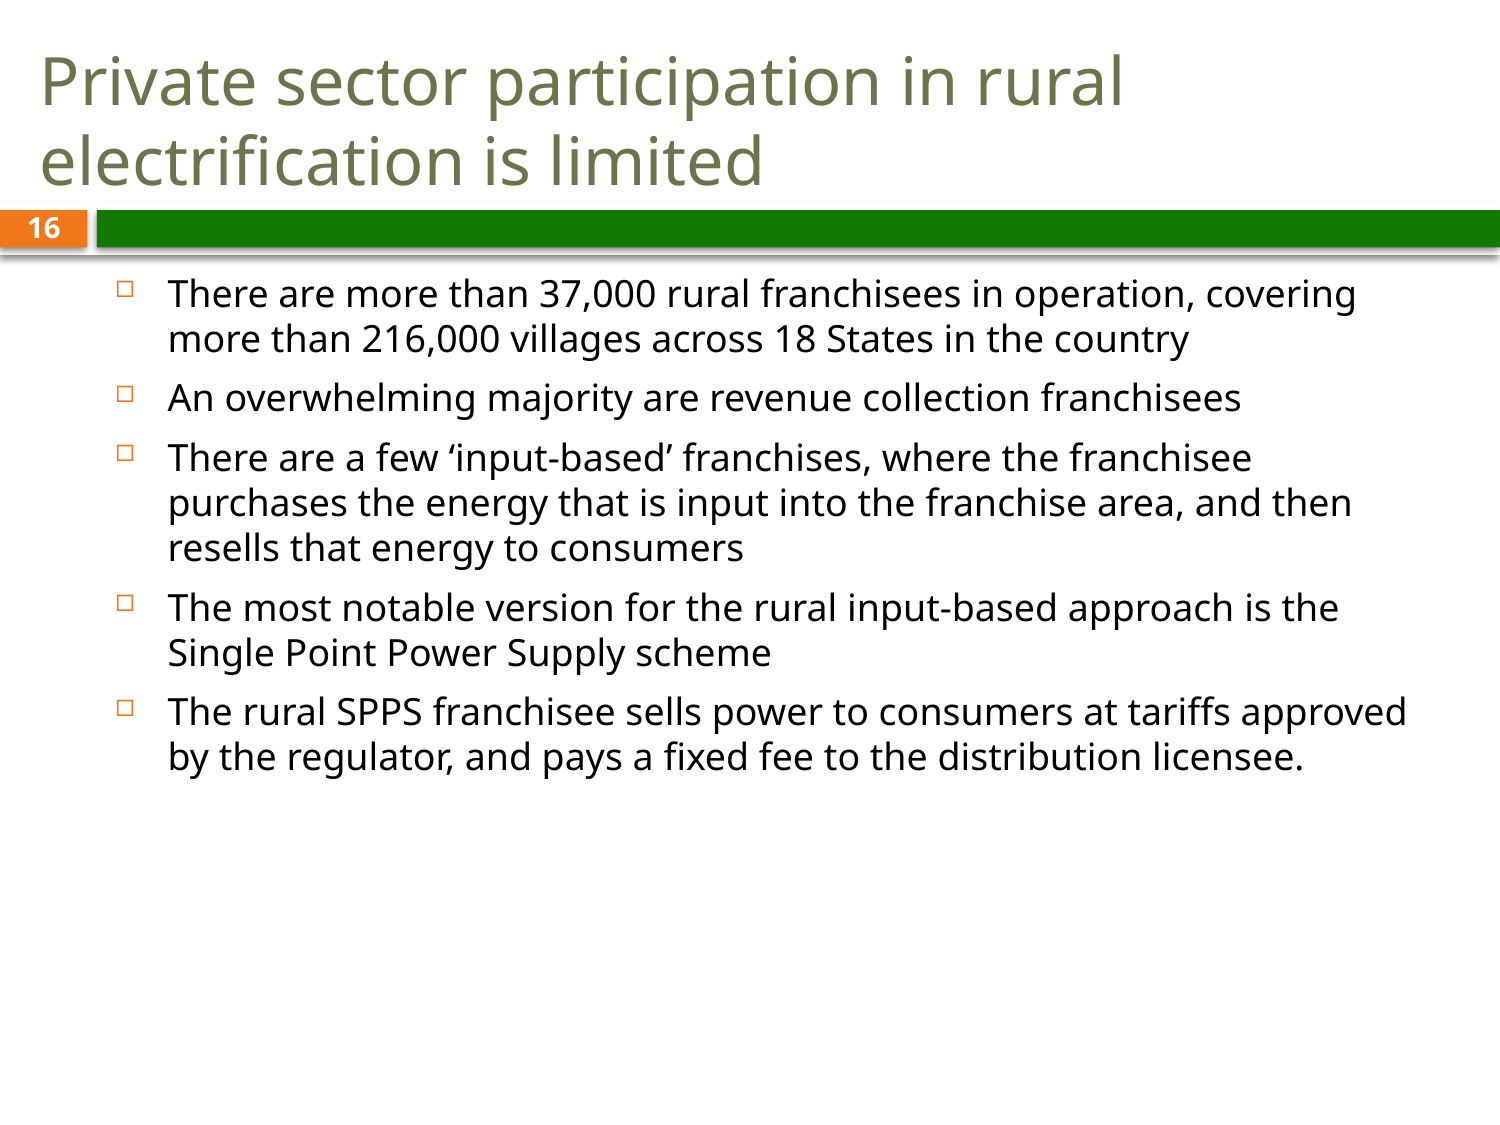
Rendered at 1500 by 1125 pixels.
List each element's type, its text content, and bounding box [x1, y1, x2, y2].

list There are more than 37,000 rural franchisees in operation, covering more than 216,000 villages across 18 States in the country An overwhelming majority are revenue collection franchisees There are a few ‘input-based’ franchises, where the franchisee purchases the energy that is input into the franchise area, and then resells that energy to consumers The most notable version for the rural input-based approach is the Single Point Power Supply scheme The rural SPPS franchisee sells power to consumers at tariffs approved by the regulator, and pays a fixed fee to the distribution licensee. [100, 262, 1438, 1075]
slide_number 16 [0, 208, 88, 249]
title Private sector participation in rural electrification is limited [24, 37, 1438, 200]
